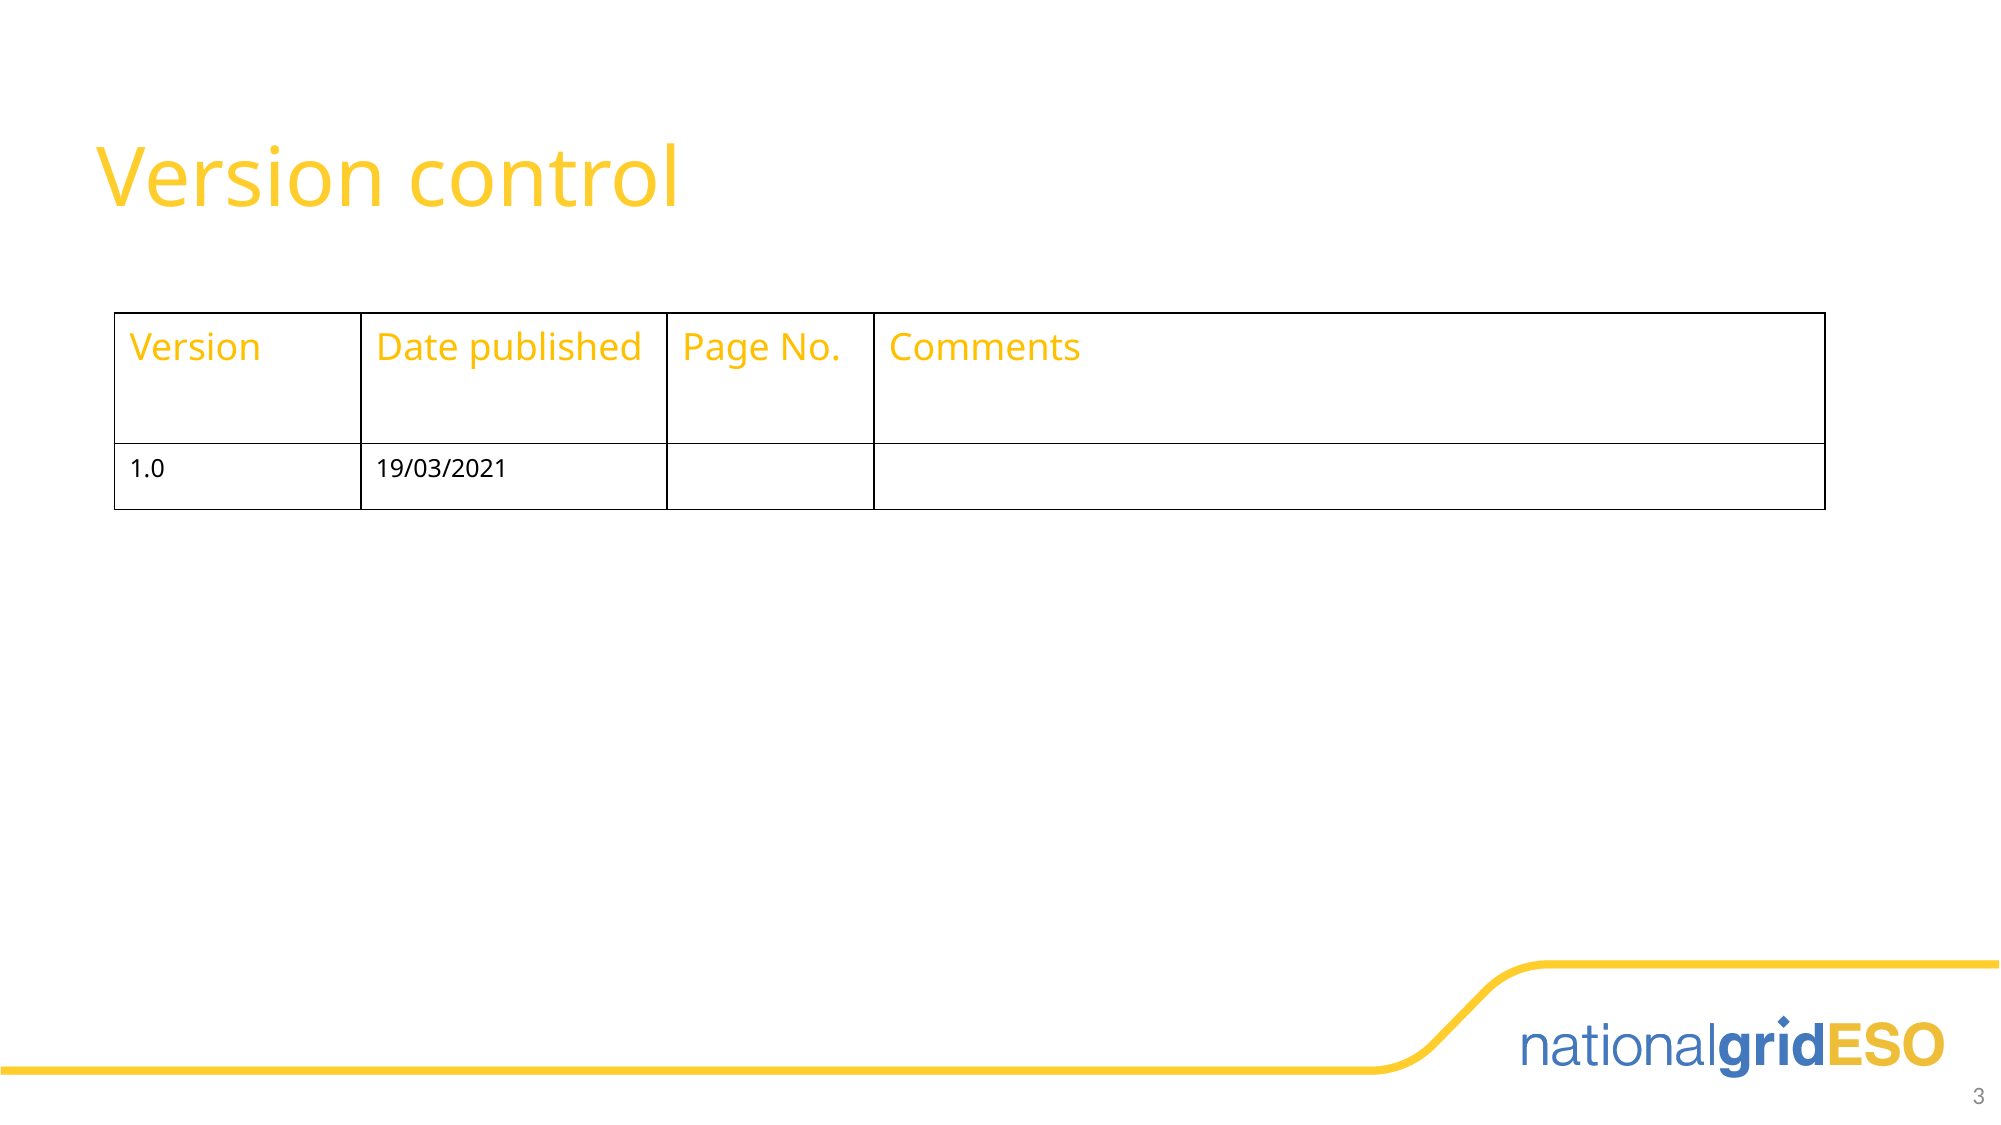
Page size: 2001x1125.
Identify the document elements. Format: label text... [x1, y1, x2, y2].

table_header Version [115, 314, 360, 443]
title Version control [81, 127, 909, 233]
table_header Date published [362, 314, 666, 443]
table_header Page No. [668, 314, 873, 443]
table_cell [875, 444, 1824, 509]
table_cell 1.0 [115, 444, 360, 509]
table_header Comments [875, 314, 1824, 443]
table_cell [668, 444, 873, 509]
table_cell 19/03/2021 [362, 444, 666, 509]
picture [0, 954, 2000, 1125]
